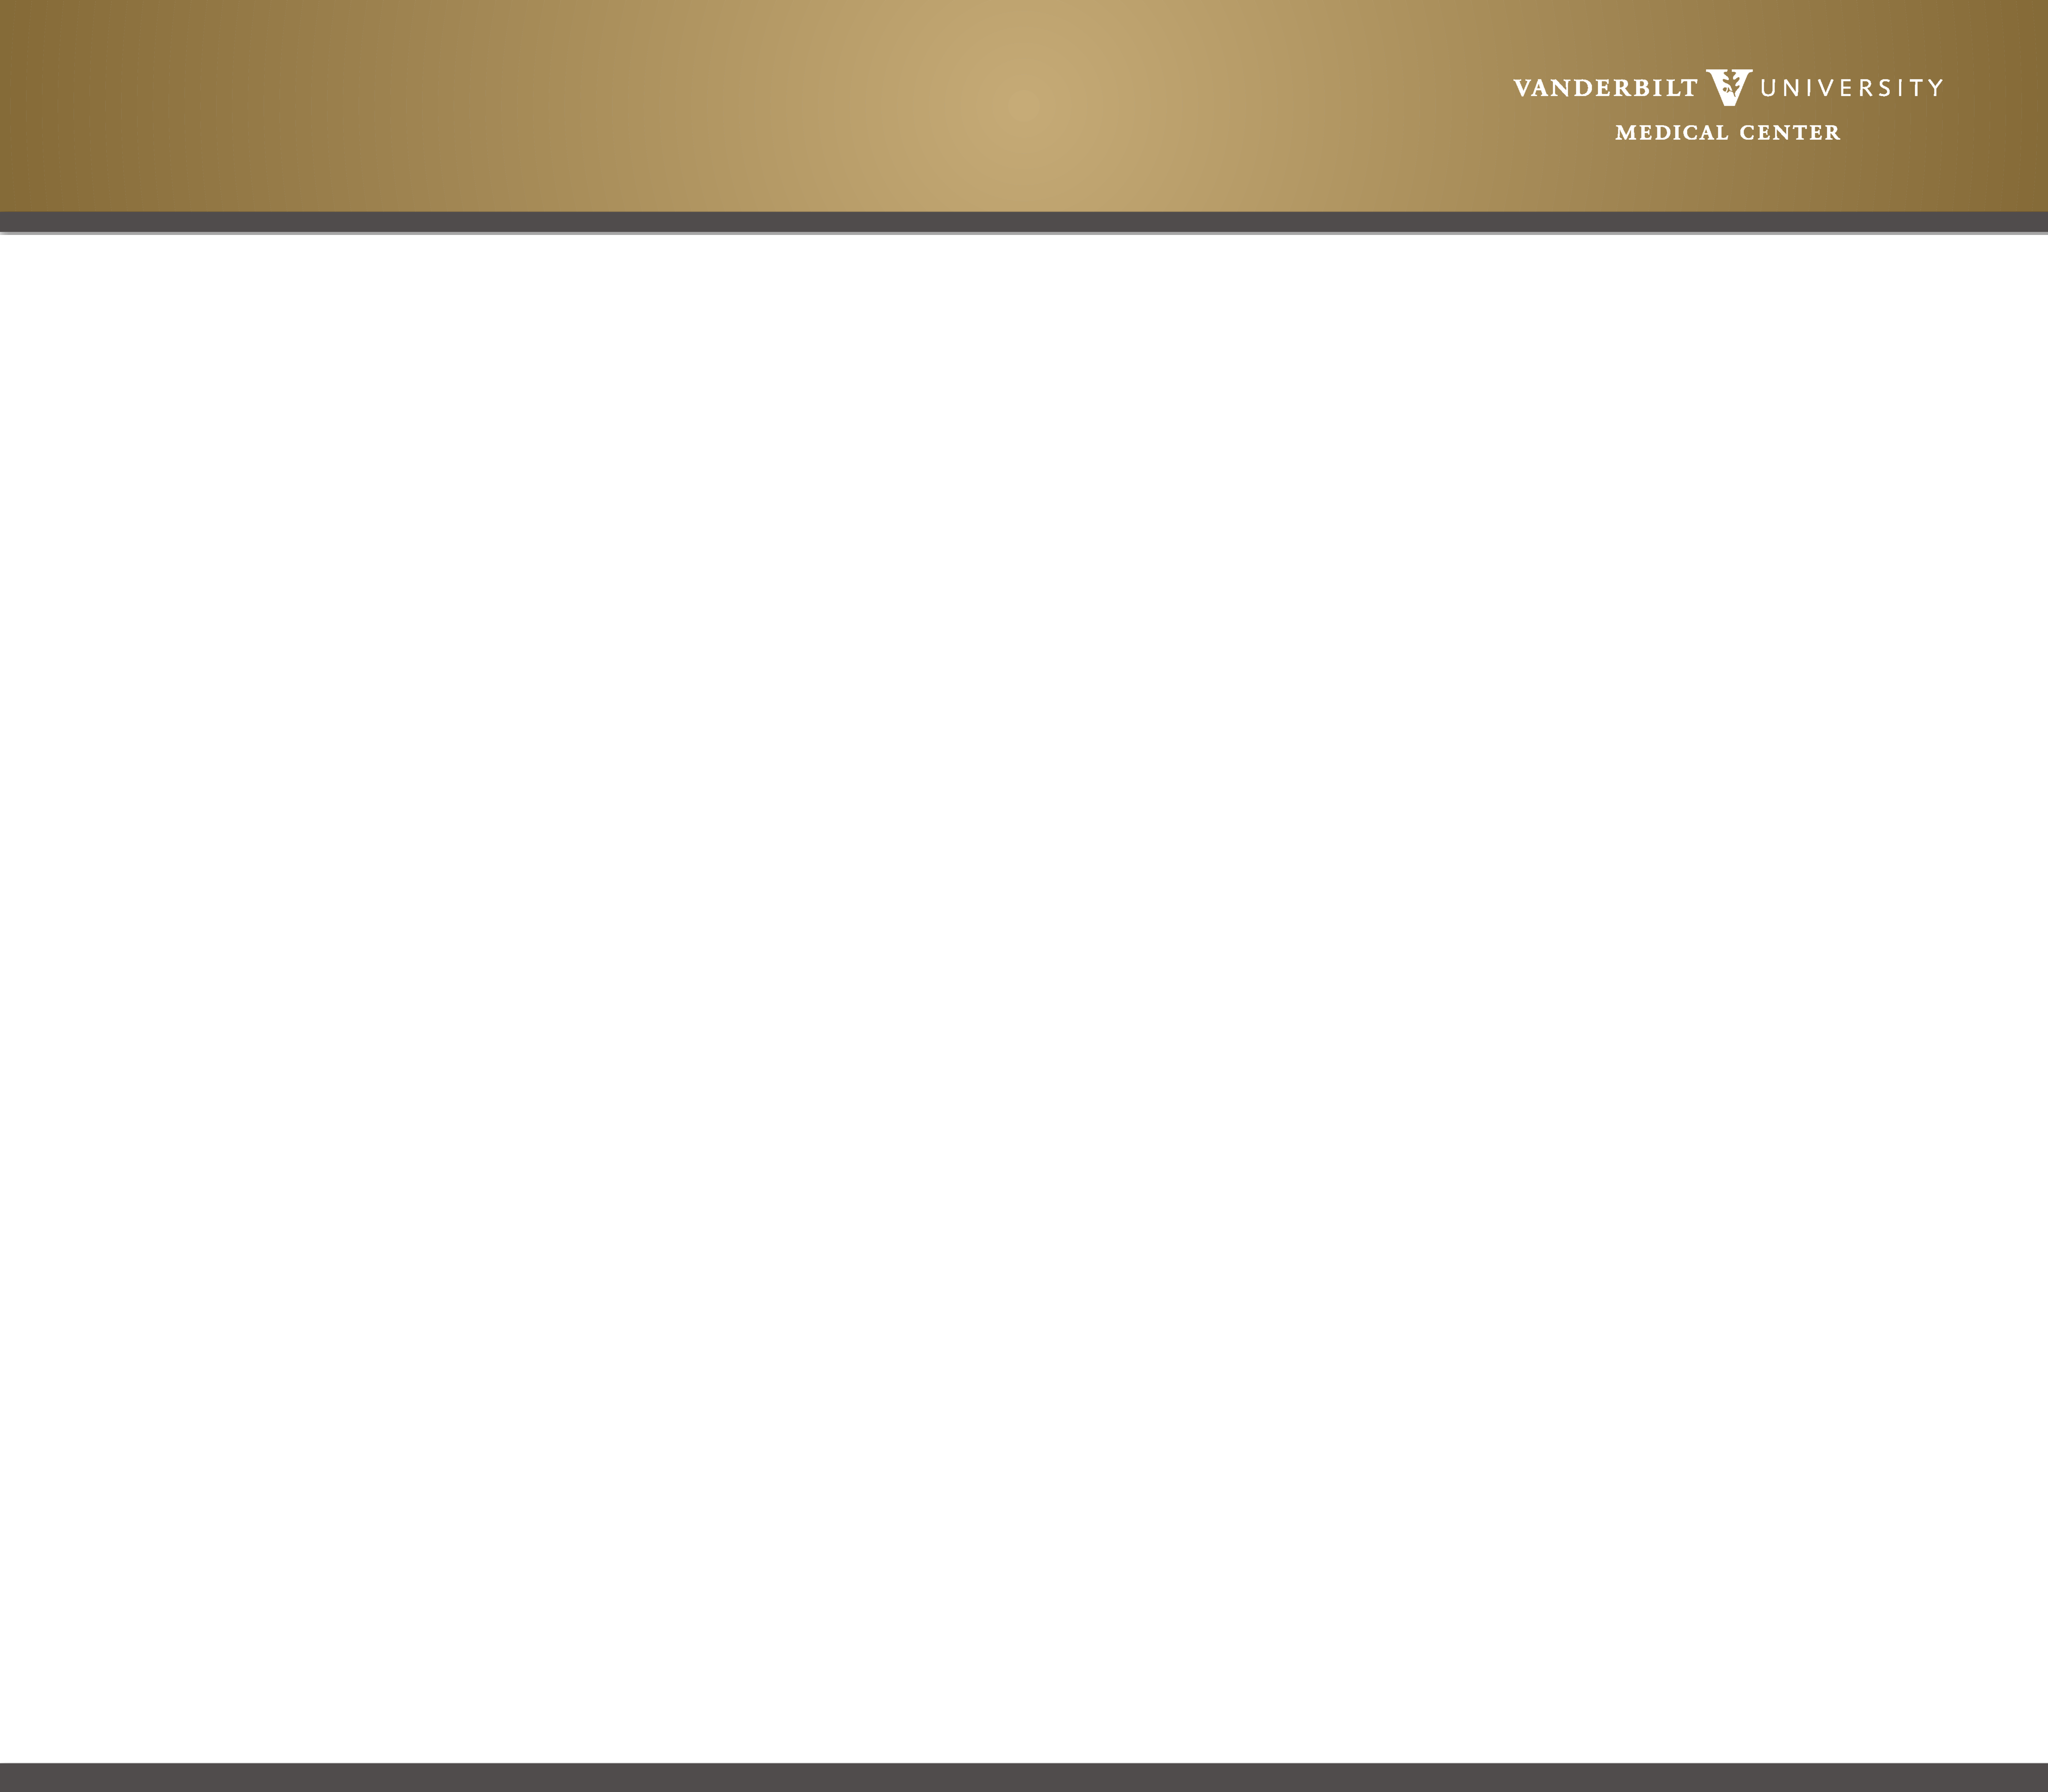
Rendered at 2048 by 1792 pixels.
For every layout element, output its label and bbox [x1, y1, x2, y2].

picture [1514, 69, 1942, 140]
